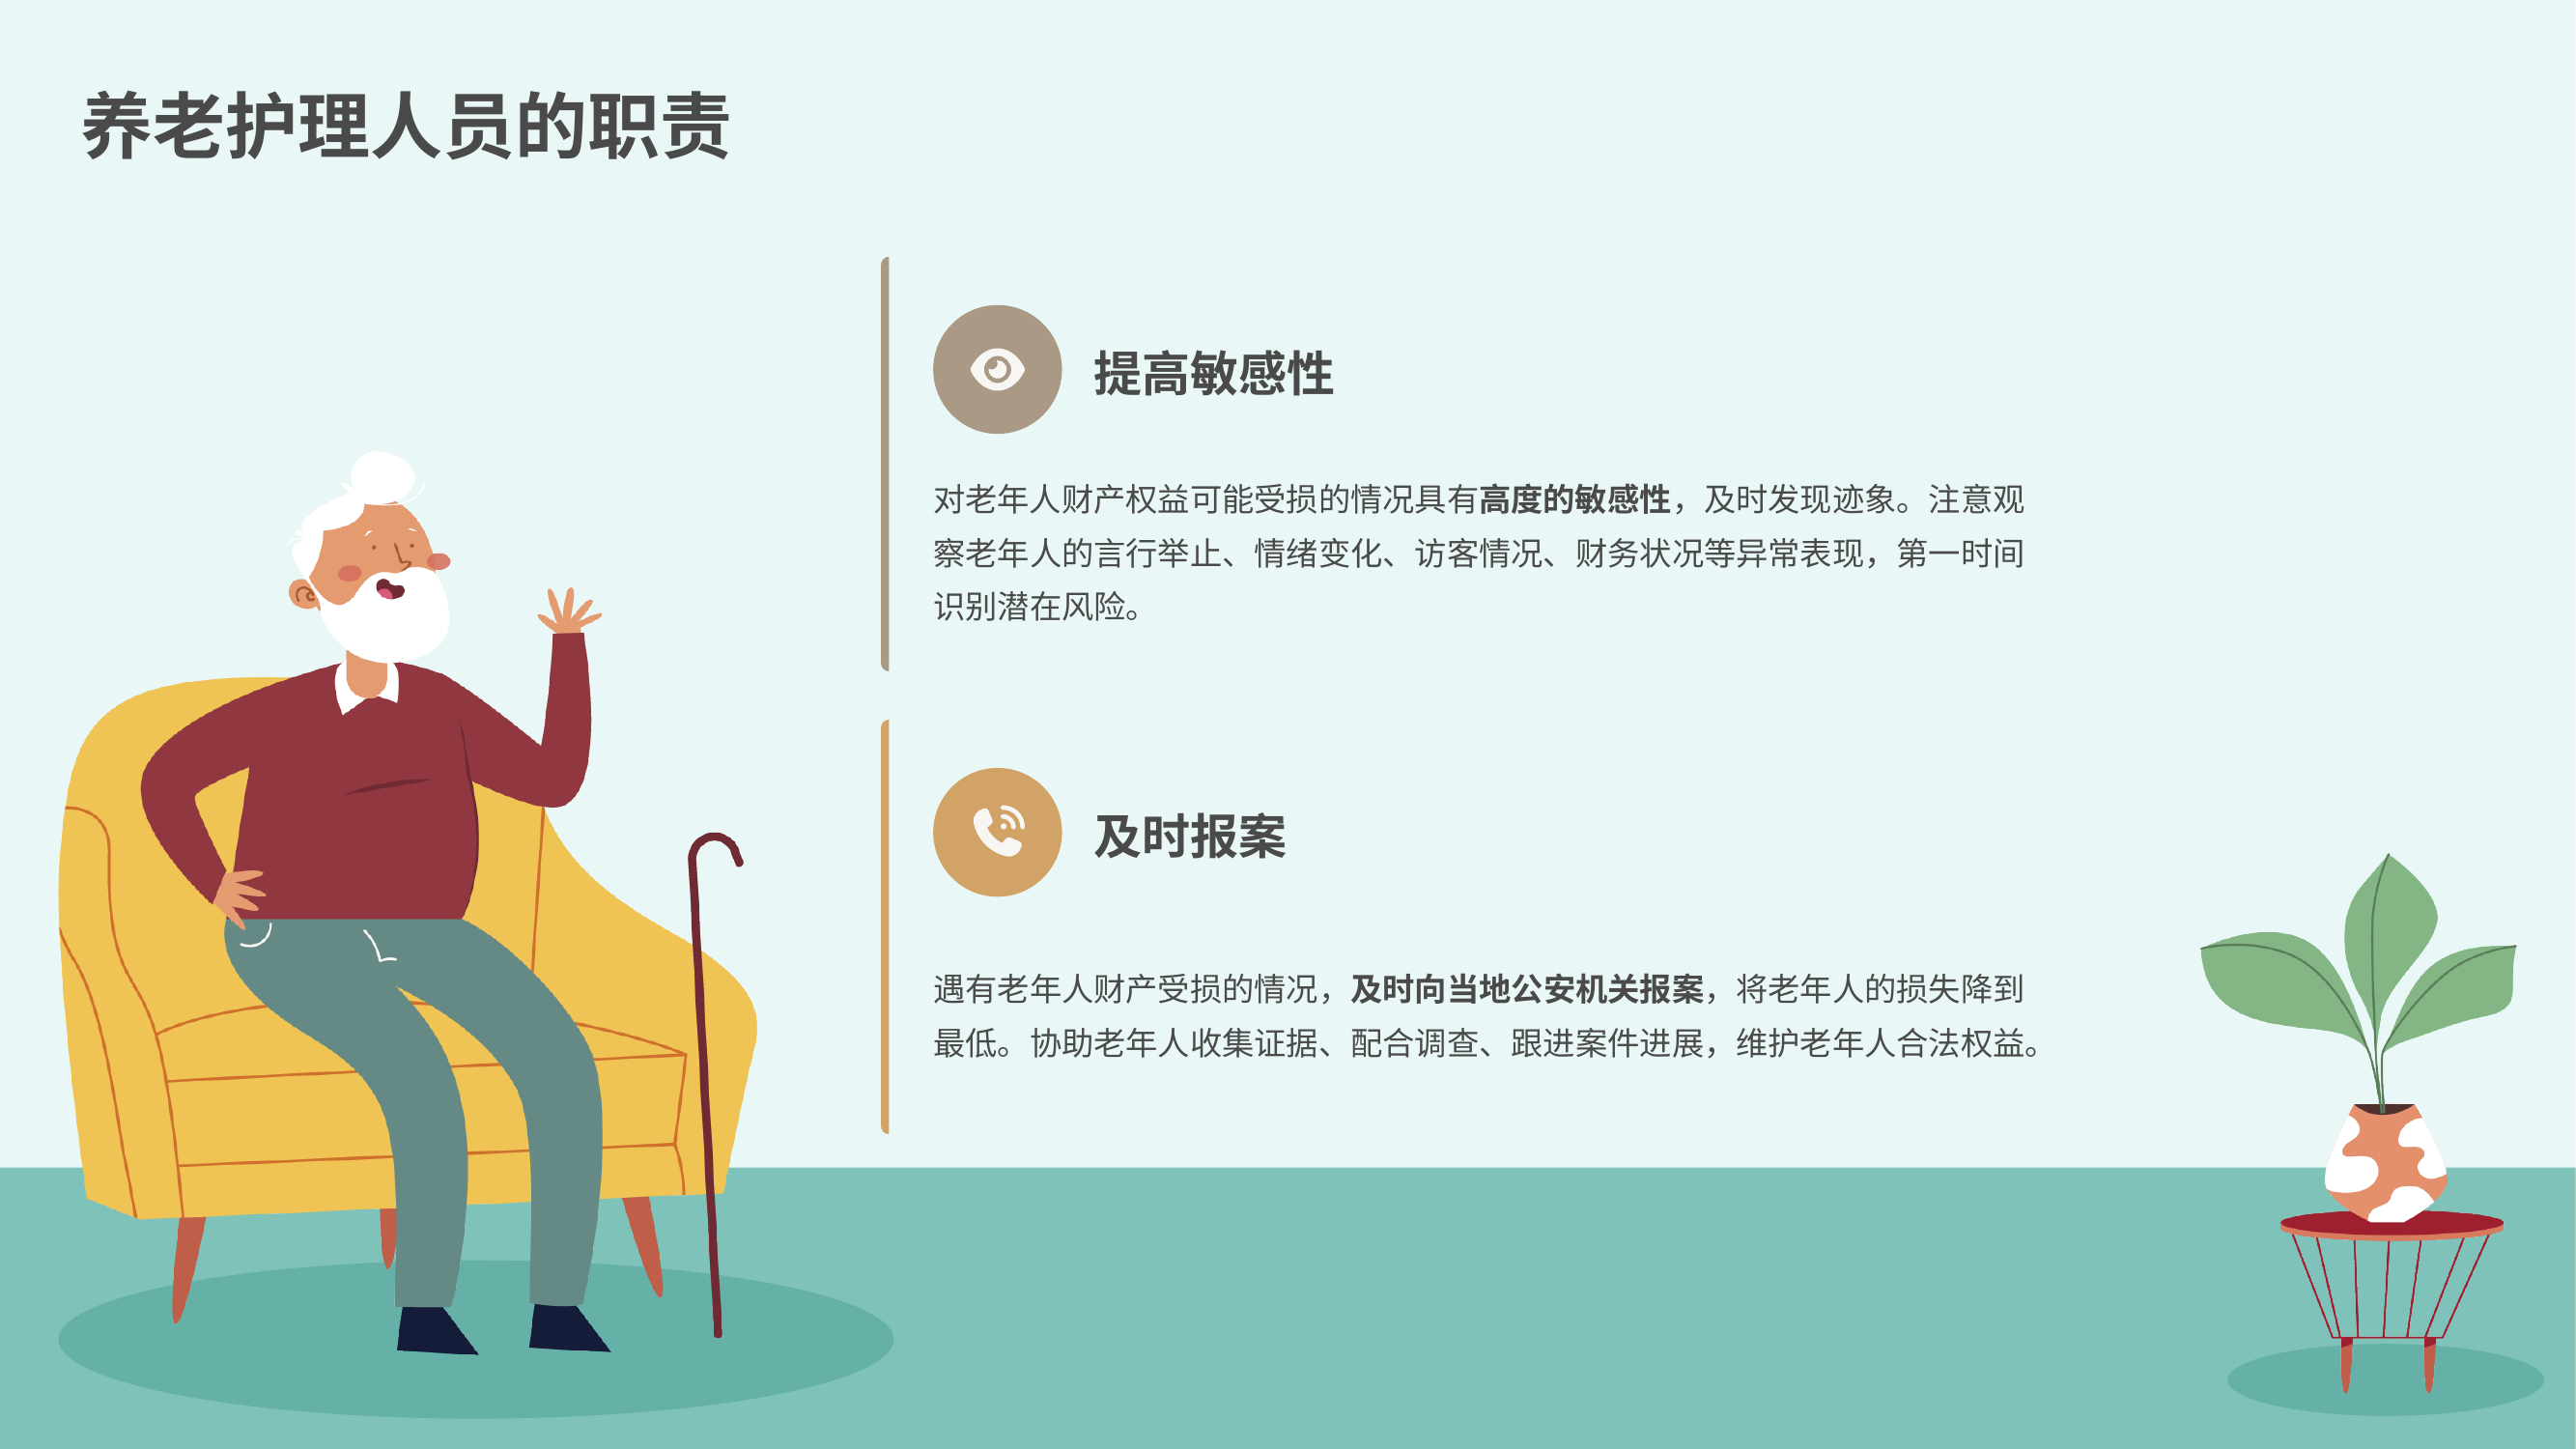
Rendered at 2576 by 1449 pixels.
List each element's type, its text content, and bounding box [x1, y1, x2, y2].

picture [58, 451, 757, 1355]
text_box [1001, 805, 1026, 830]
text_box 及时报案 [1093, 800, 1318, 865]
picture [2199, 853, 2517, 1394]
text_box [933, 304, 1062, 435]
text_box 养老护理人员的职责 [66, 83, 1355, 177]
text_box [973, 808, 1022, 857]
text_box [881, 256, 890, 671]
text_box 遇有老年人财产受损的情况，及时向当地公安机关报案，将老年人的损失降到最低。协助老年人收集证据、配合调查、跟进案件进展，维护老年人合法权益。 [933, 928, 2028, 1087]
text_box 提高敏感性 [1093, 337, 1367, 402]
text_box [881, 719, 890, 1135]
text_box [970, 348, 1025, 391]
text_box 对老年人财产权益可能受损的情况具有高度的敏感性，及时发现迹象。注意观察老年人的言行举止、情绪变化、访客情况、财务状况等异常表现，第一时间识别潜在风险。 [933, 466, 2028, 623]
text_box [933, 767, 1062, 897]
